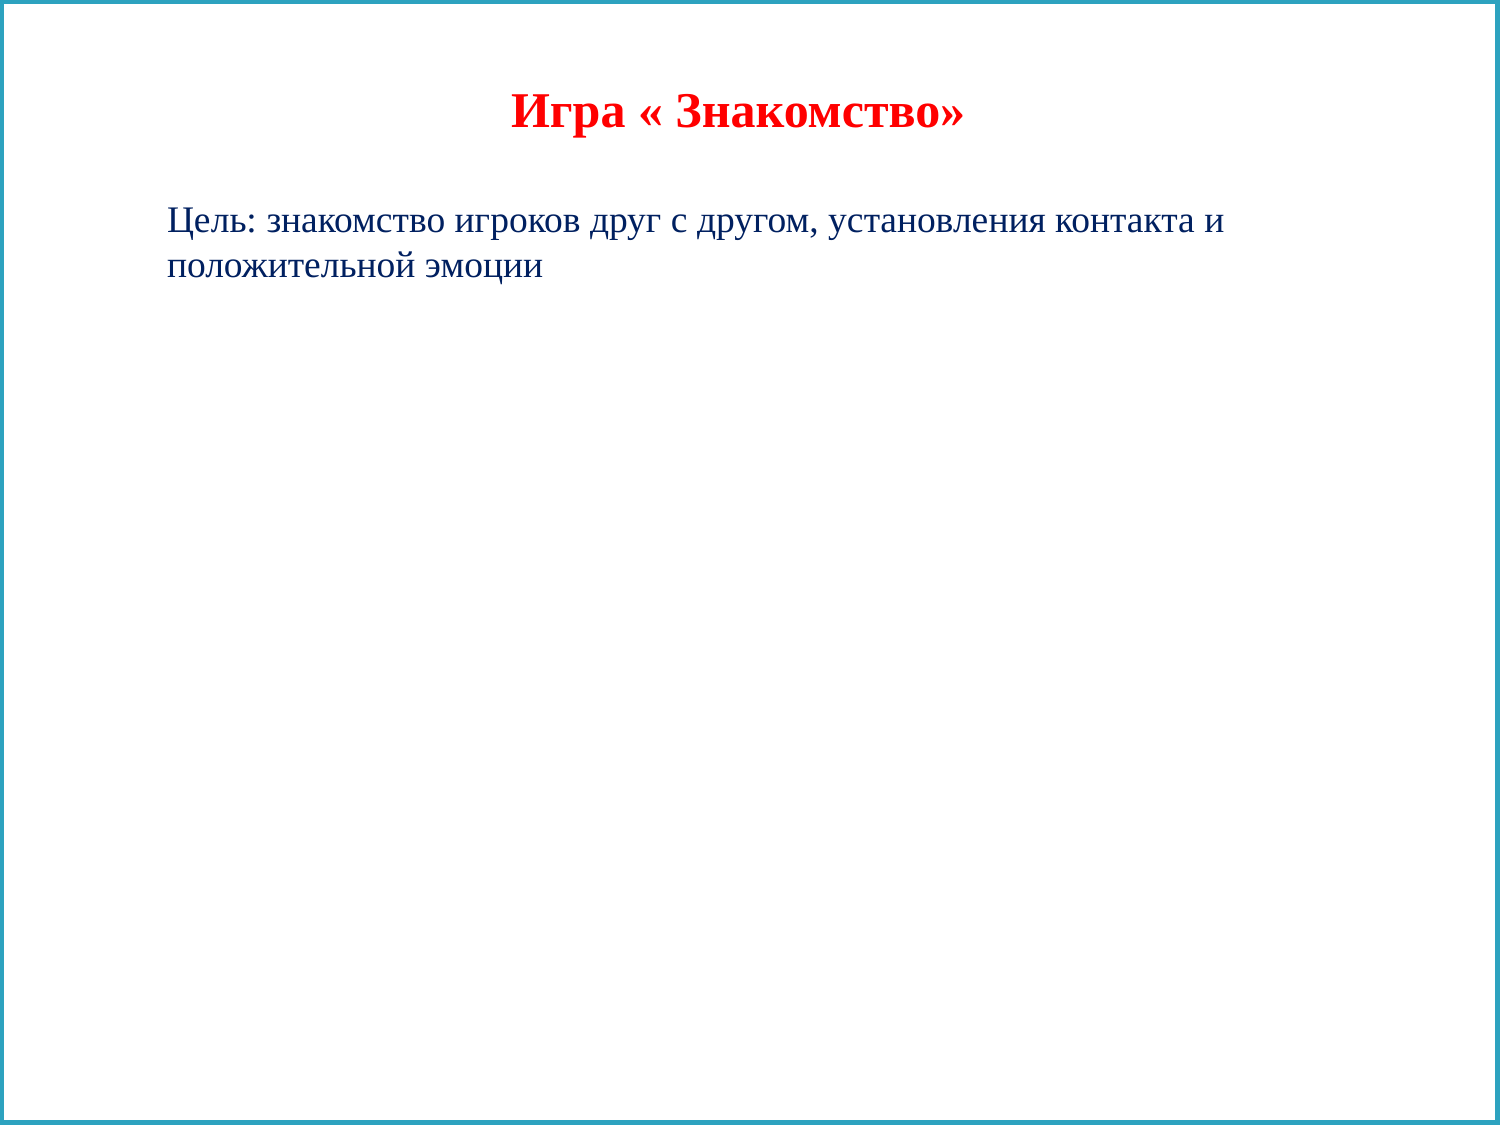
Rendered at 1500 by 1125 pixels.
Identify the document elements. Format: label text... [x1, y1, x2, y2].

text_box [0, 0, 1500, 1125]
text_box Игра « Знакомство» [410, 70, 1067, 190]
text_box Цель: знакомство игроков друг с другом, установления контакта и положительной эмоции [152, 187, 1348, 338]
